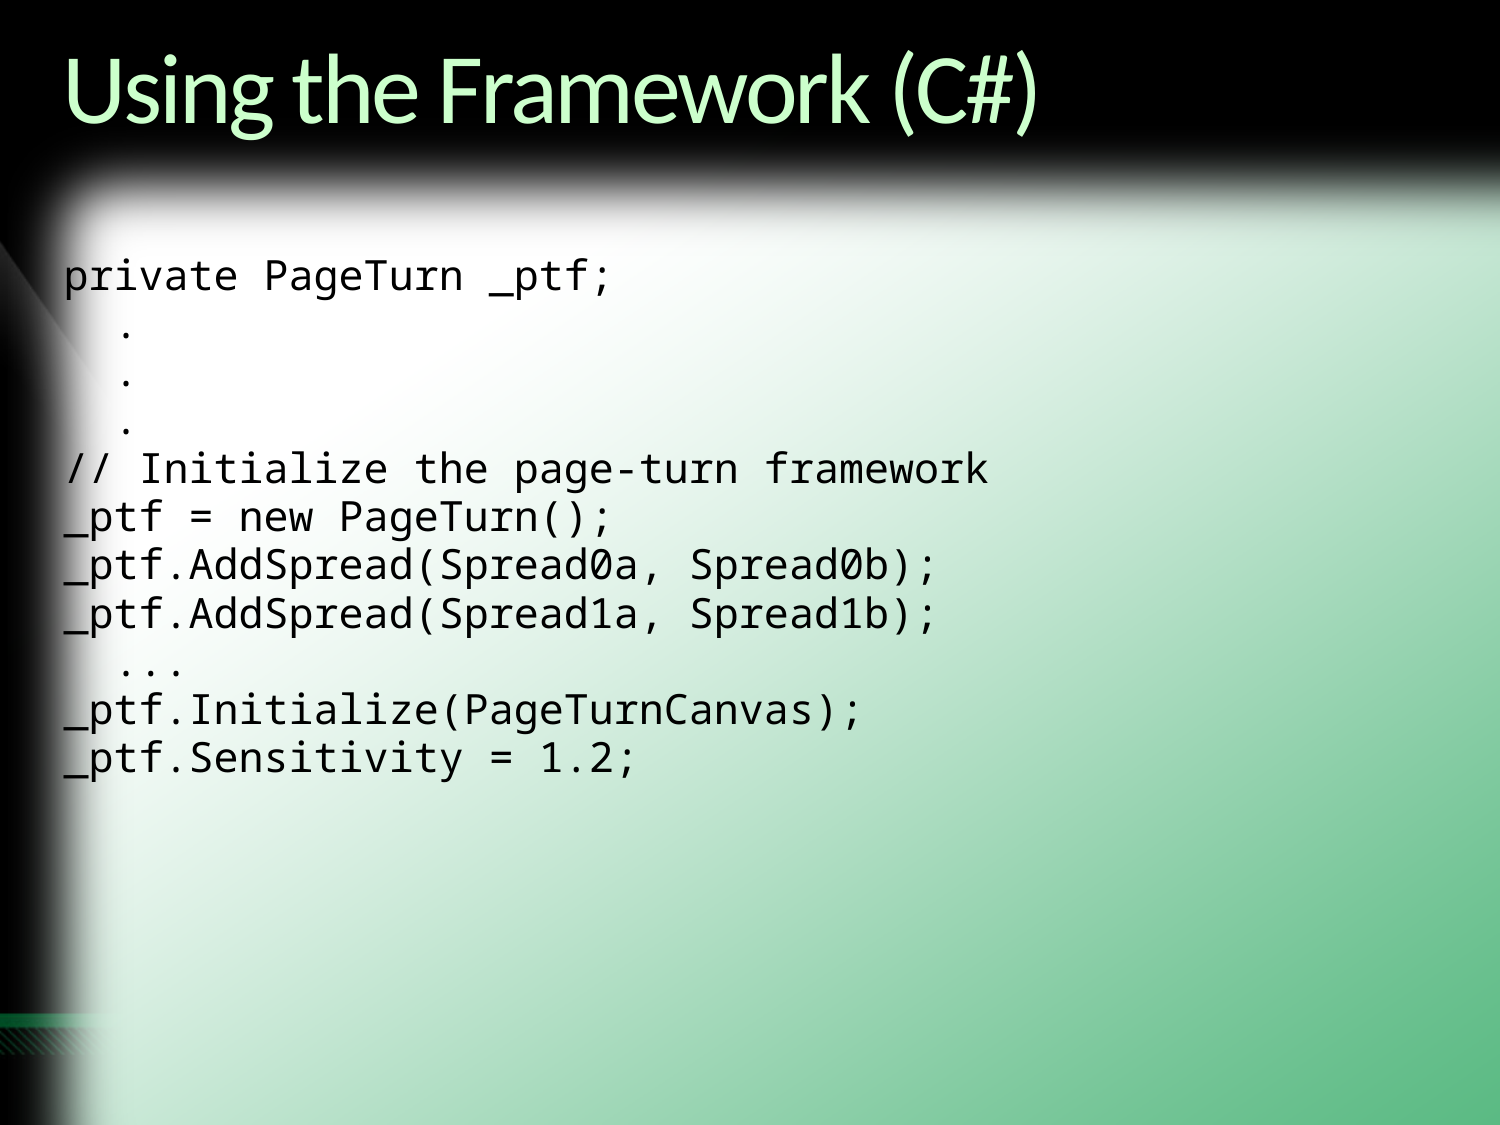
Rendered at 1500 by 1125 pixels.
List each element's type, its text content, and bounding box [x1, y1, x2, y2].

list private PageTurn _ptf; . . . // Initialize the page-turn framework _ptf = new PageTurn(); _ptf.AddSpread(Spread0a, Spread0b); _ptf.AddSpread(Spread1a, Spread1b); ... _ptf.Initialize(PageTurnCanvas); _ptf.Sensitivity = 1.2; [63, 257, 1433, 537]
title Using the Framework (C#) [62, 37, 1438, 147]
picture [0, 0, 1500, 1125]
